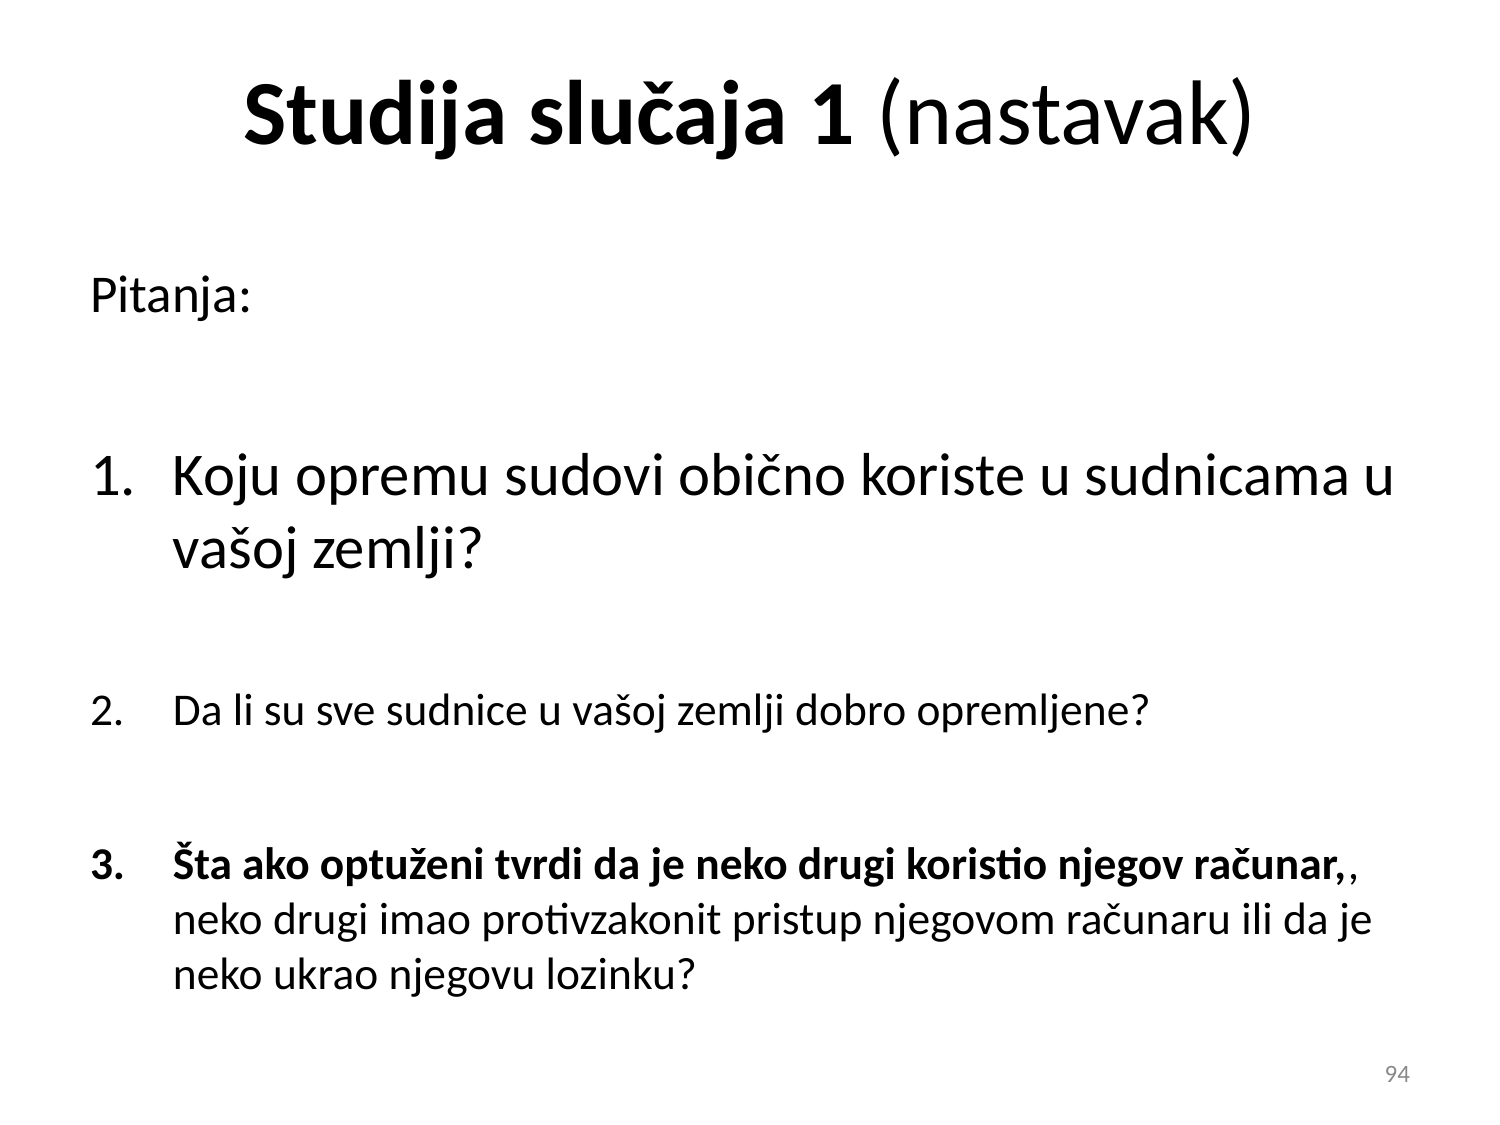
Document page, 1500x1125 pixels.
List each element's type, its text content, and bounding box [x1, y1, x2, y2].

list Pitanja: Koju opremu sudovi obično koriste u sudnicama u vašoj zemlji? Da li su sve sudnice u vašoj zemlji dobro opremljene? Šta ako optuženi tvrdi da je neko drugi koristio njegov računar,, neko drugi imao protivzakonit pristup njegovom računaru ili da je neko ukrao njegovu lozinku? [75, 252, 1425, 1011]
slide_number 94 [1074, 1042, 1425, 1103]
title Studija slučaja 1 (nastavak) [75, 45, 1425, 187]
